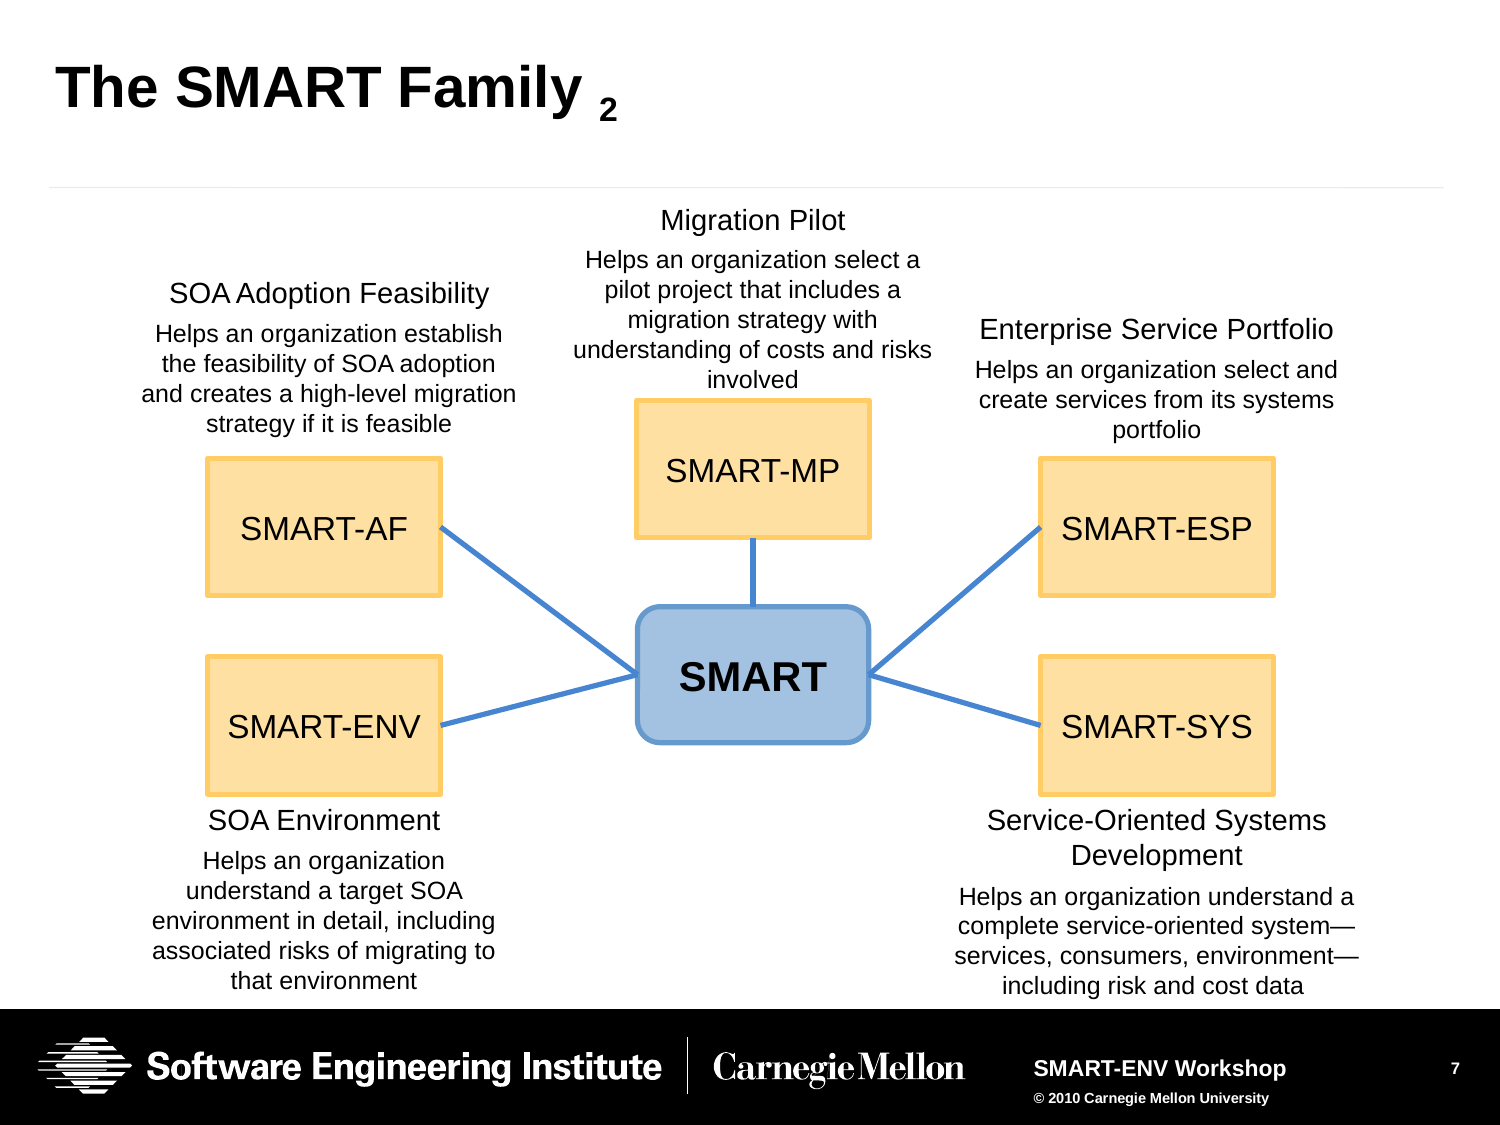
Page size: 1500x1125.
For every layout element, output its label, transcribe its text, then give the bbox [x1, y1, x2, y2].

text_box SOA Environment Helps an organization understand a target SOA environment in detail, including associated risks of migrating to that environment [129, 794, 519, 1002]
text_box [440, 674, 638, 726]
text_box Enterprise Service Portfolio Helps an organization select and create services from its systems portfolio [952, 302, 1362, 451]
text_box SMART-AF [207, 458, 441, 596]
text_box SMART-MP [636, 402, 870, 538]
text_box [868, 674, 1041, 726]
text_box Service-Oriented Systems Development Helps an organization understand a complete service-oriented system—services, consumers, environment—including risk and cost data [906, 794, 1408, 1008]
text_box SMART [640, 606, 866, 743]
title The SMART Family 2 [55, 49, 1451, 114]
text_box SMART-ENV [207, 656, 441, 794]
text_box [440, 526, 638, 674]
text_box Migration Pilot Helps an organization select a pilot project that includes a migration strategy with understanding of costs and risks involved [548, 193, 958, 402]
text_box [868, 526, 1041, 674]
text_box SMART-SYS [1040, 656, 1274, 794]
text_box SMART-ESP [1040, 458, 1274, 596]
text_box SOA Adoption Feasibility Helps an organization establish the feasibility of SOA adoption and creates a high-level migration strategy if it is feasible [125, 267, 534, 445]
